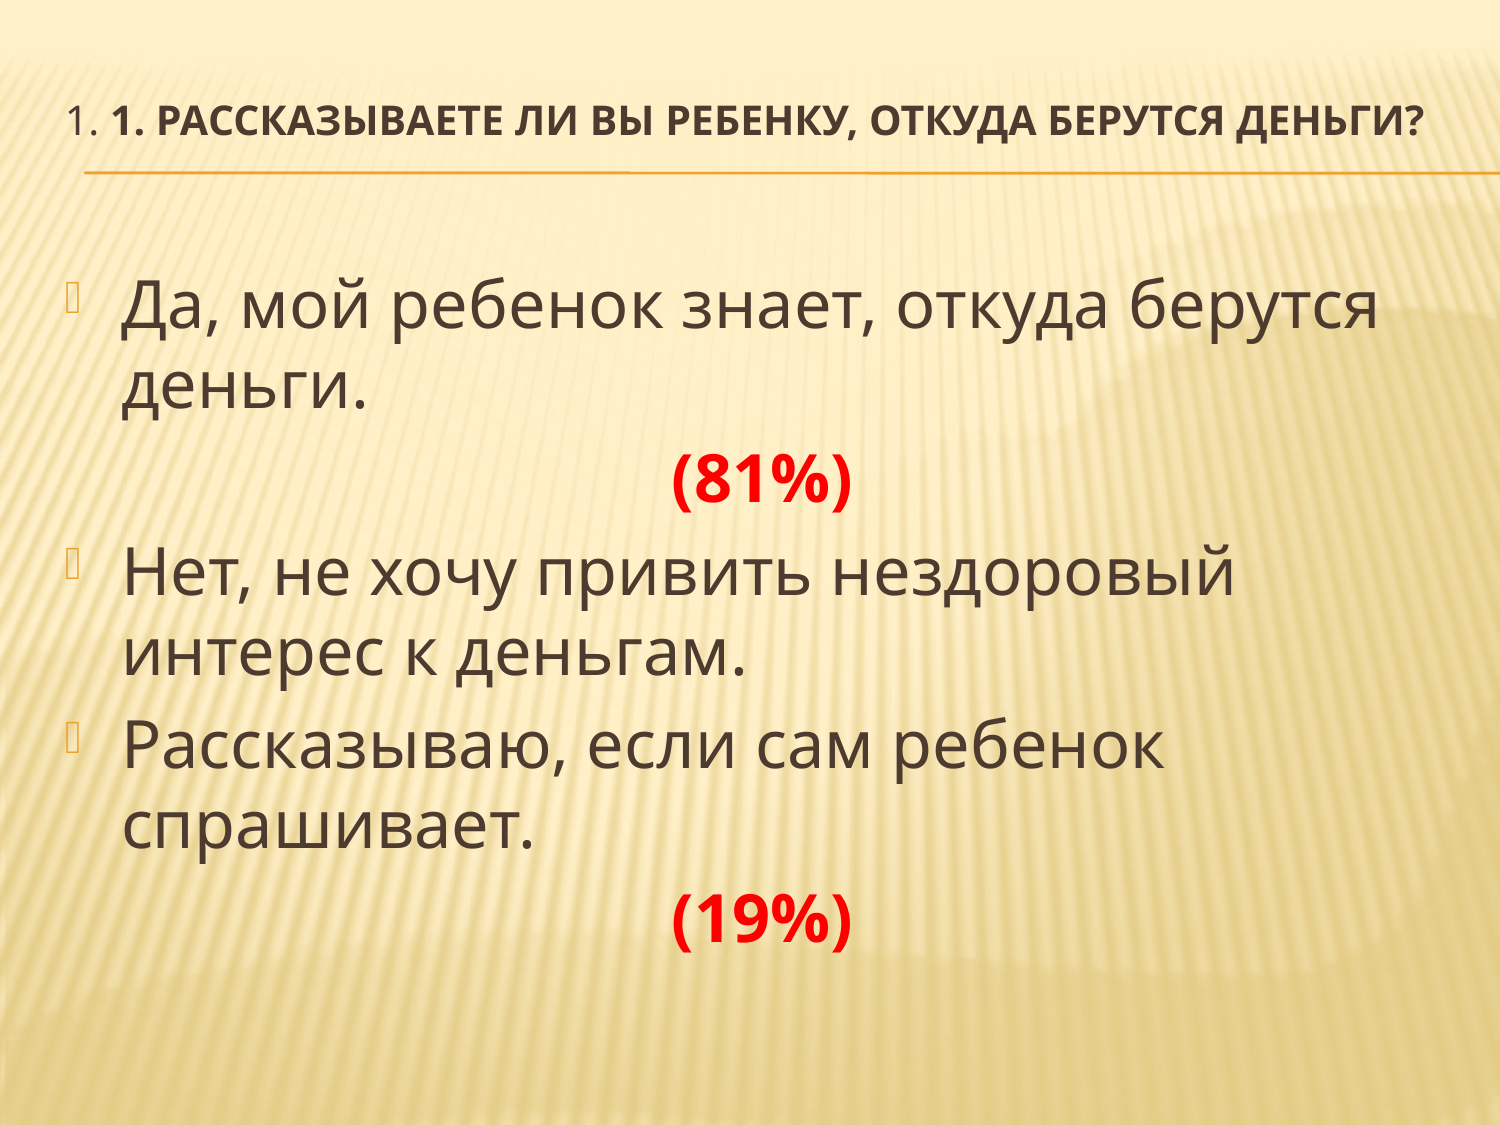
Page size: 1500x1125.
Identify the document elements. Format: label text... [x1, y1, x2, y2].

list Да, мой ребенок знает, откуда берутся деньги. (81%) Нет, не хочу привить нездоровый интерес к деньгам. Рассказываю, если сам ребенок спрашивает. (19%) [50, 254, 1475, 998]
title 1. 1. Рассказываете ли Вы ребенку, откуда берутся деньги? [50, 75, 1475, 213]
